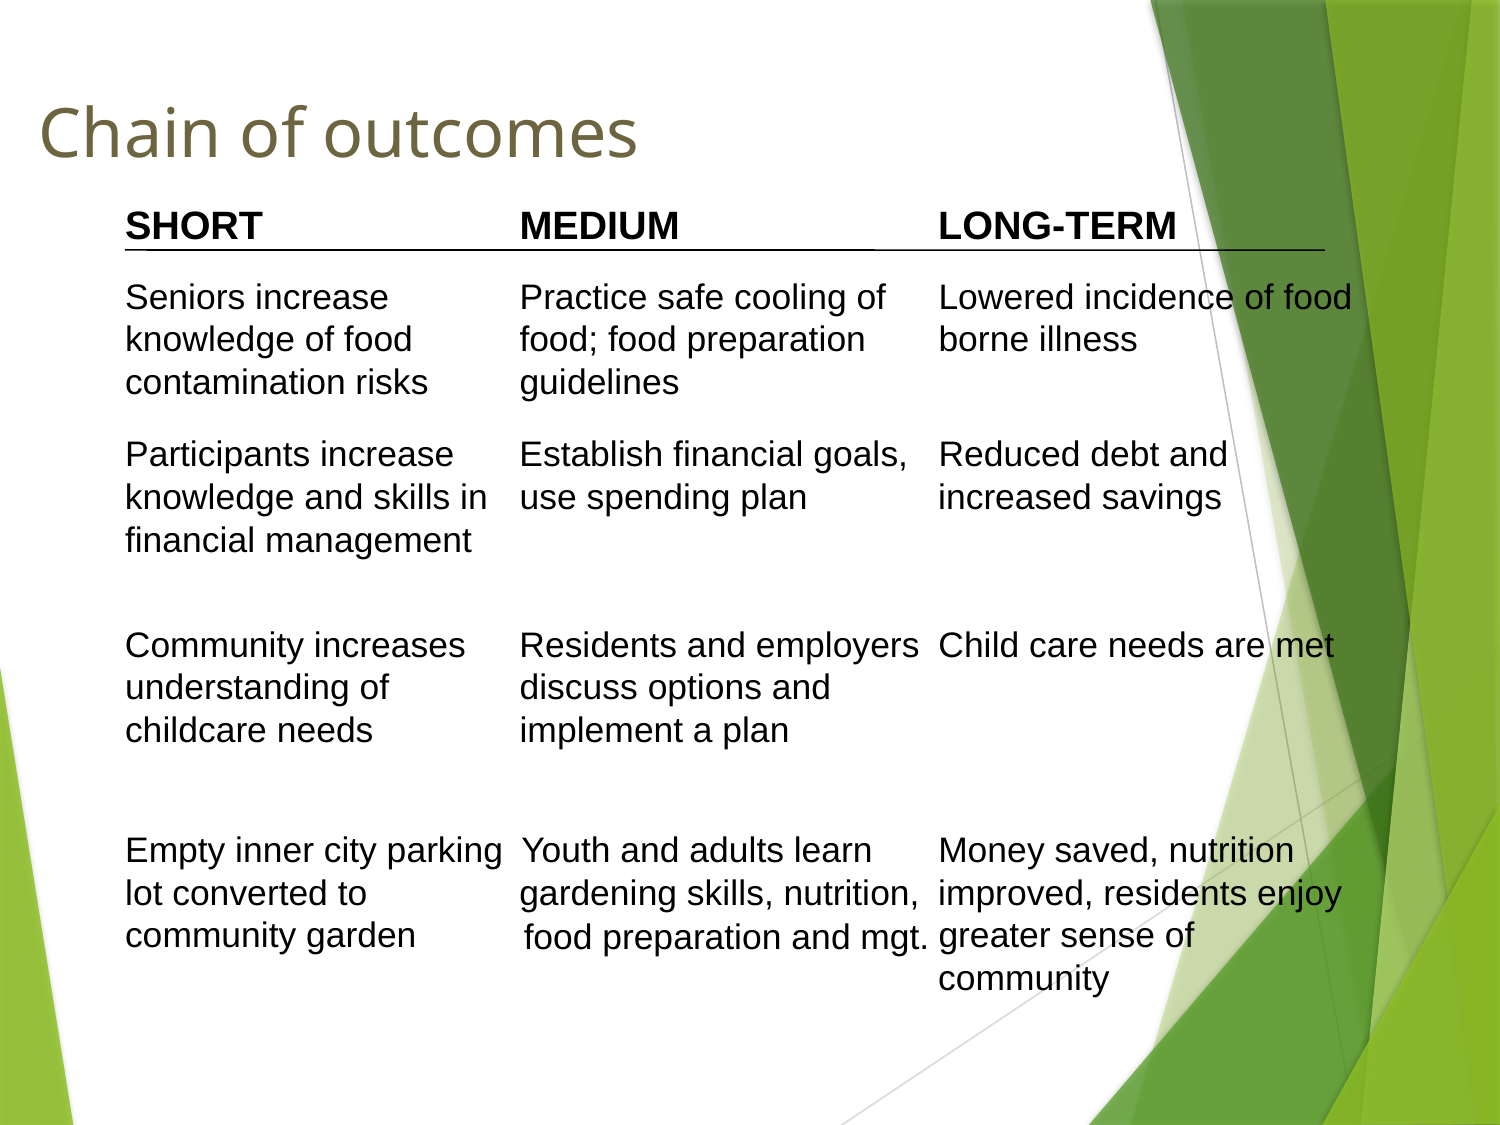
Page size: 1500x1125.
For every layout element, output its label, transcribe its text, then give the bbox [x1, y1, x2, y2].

title Chain of outcomes [20, 0, 655, 187]
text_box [124, 199, 1364, 998]
